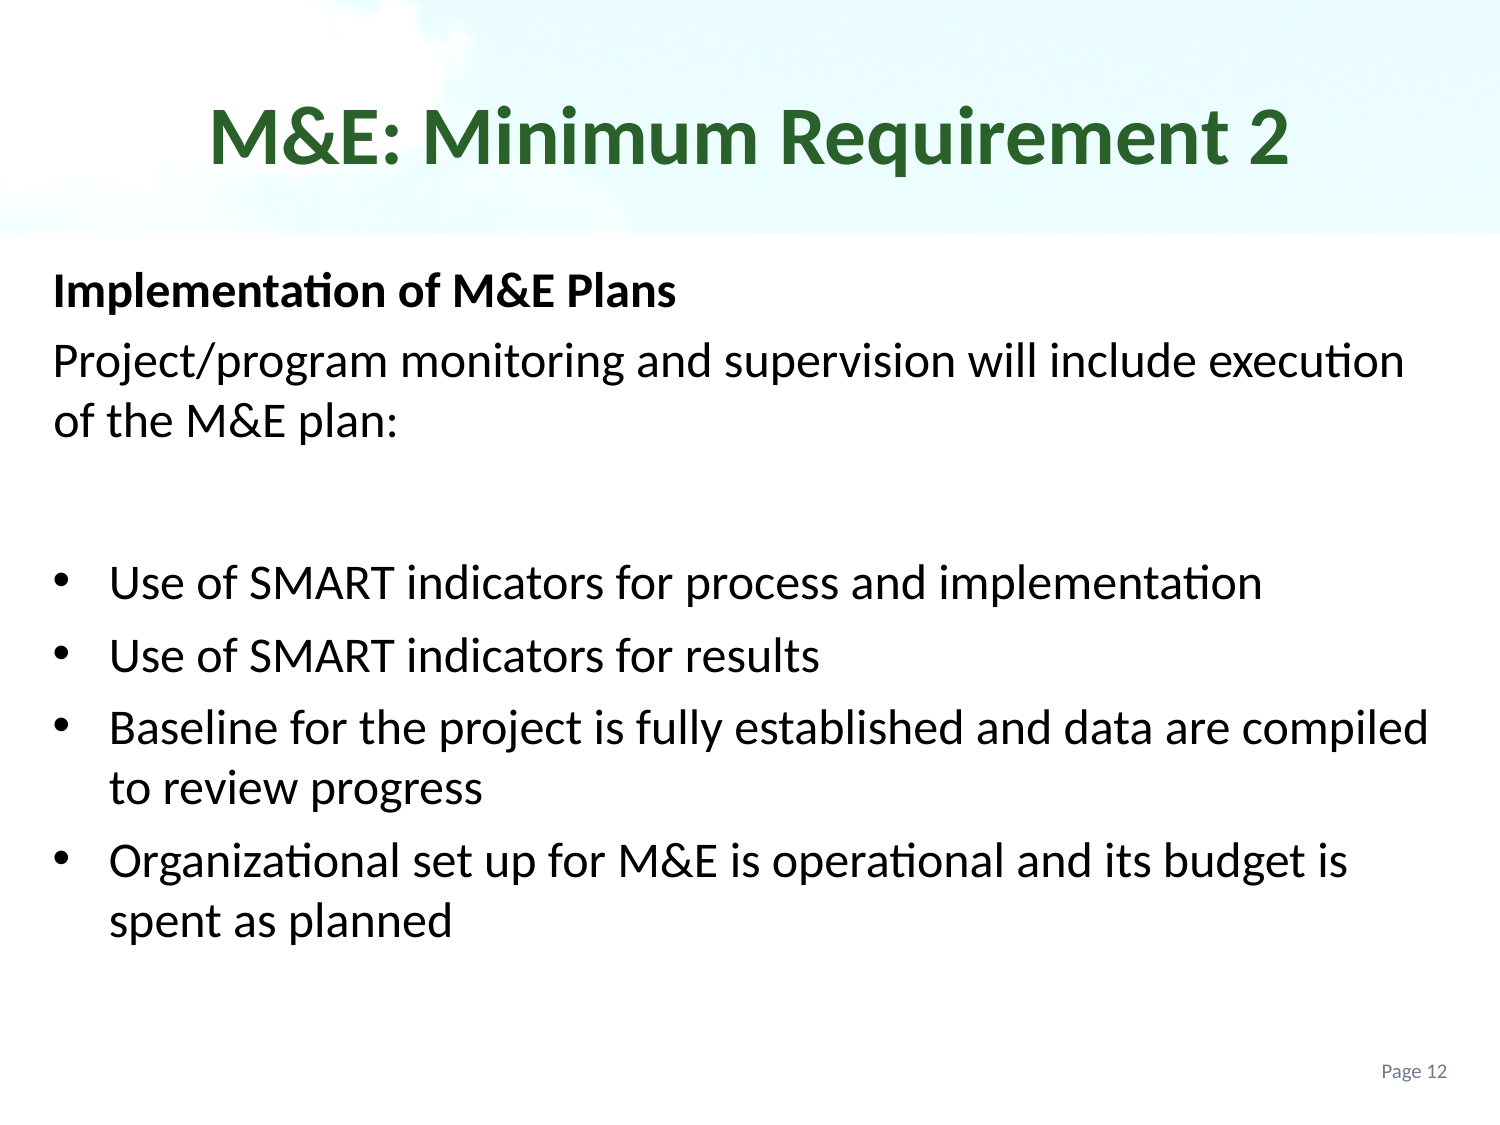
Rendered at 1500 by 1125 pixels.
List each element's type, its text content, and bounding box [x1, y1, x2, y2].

list Implementation of M&E Plans Project/program monitoring and supervision will include execution of the M&E plan: Use of SMART indicators for process and implementation Use of SMART indicators for results Baseline for the project is fully established and data are compiled to review progress Organizational set up for M&E is operational and its budget is spent as planned [37, 249, 1463, 1050]
title M&E: Minimum Requirement 2 [37, 37, 1463, 225]
